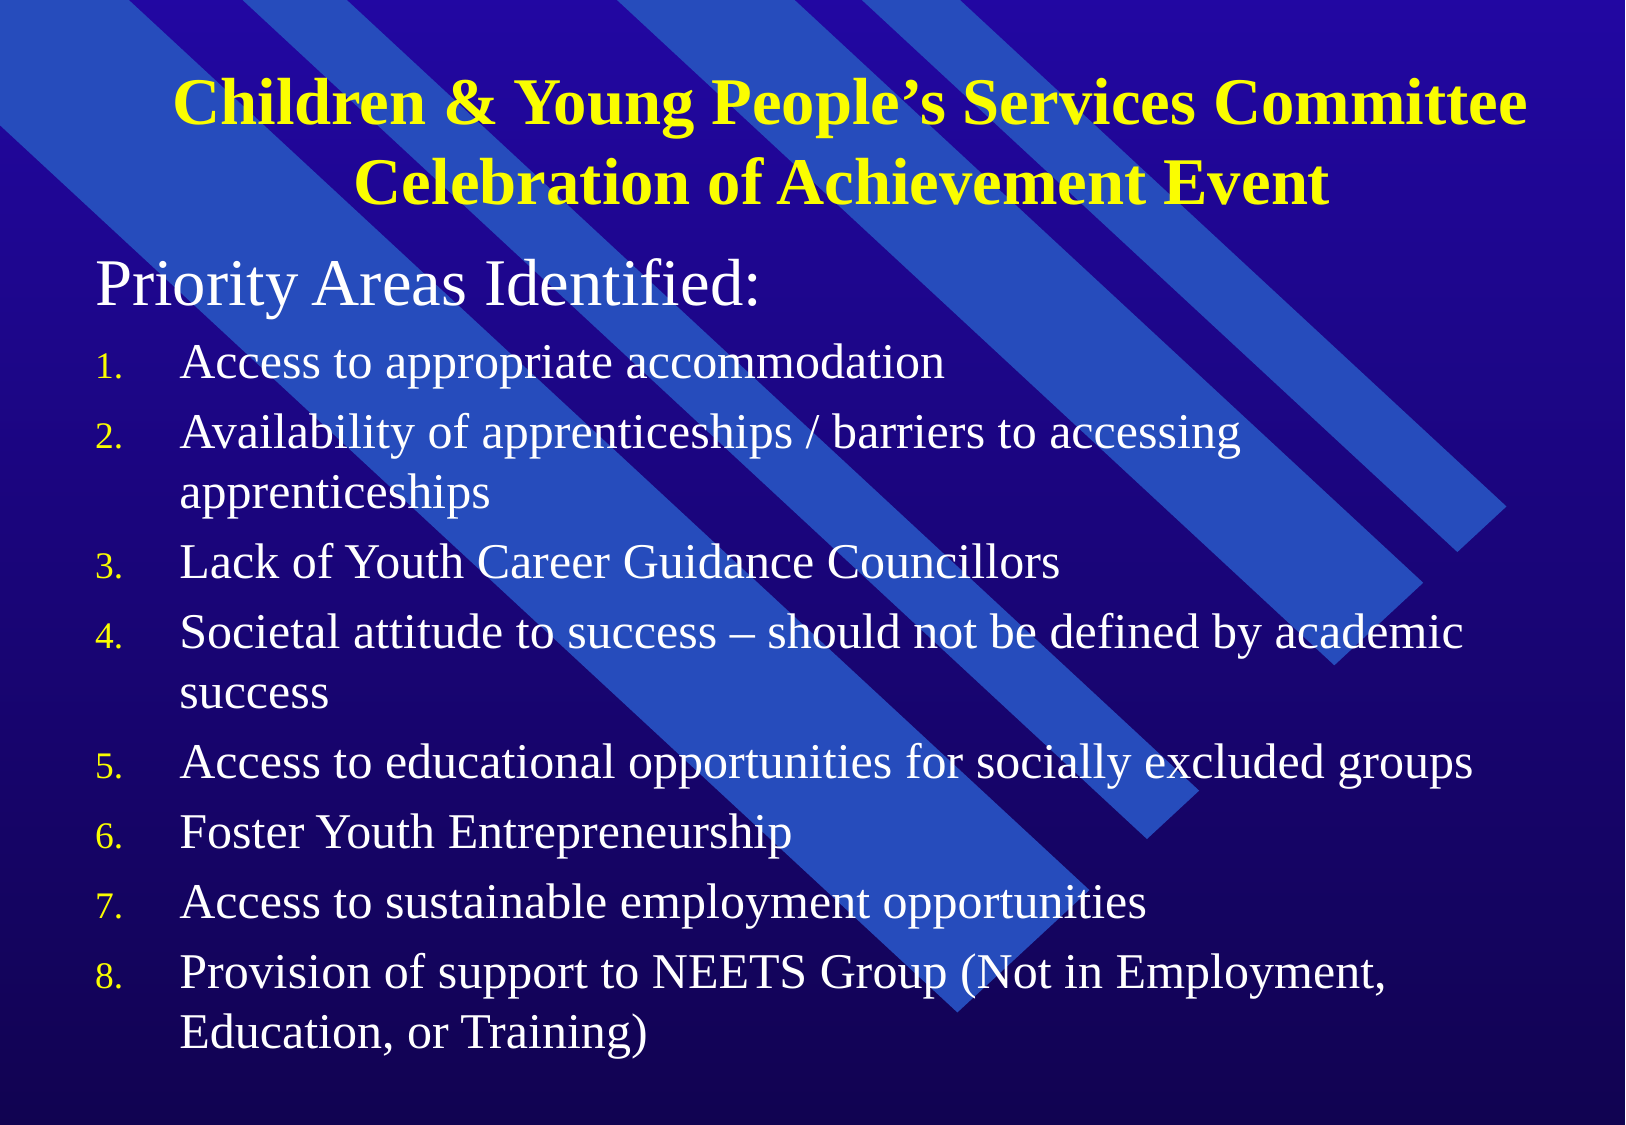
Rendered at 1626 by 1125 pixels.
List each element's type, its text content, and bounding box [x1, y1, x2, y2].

title Children & Young People’s Services Committee Celebration of Achievement Event [121, 36, 1581, 238]
subtitle Priority Areas Identified: Access to appropriate accommodation Availability of apprenticeships / barriers to accessing apprenticeships Lack of Youth Career Guidance Councillors Societal attitude to success – should not be defined by academic success Access to educational opportunities for socially excluded groups Foster Youth Entrepreneurship Access to sustainable employment opportunities Provision of support to NEETS Group (Not in Employment, Education, or Training) [79, 231, 1569, 1083]
